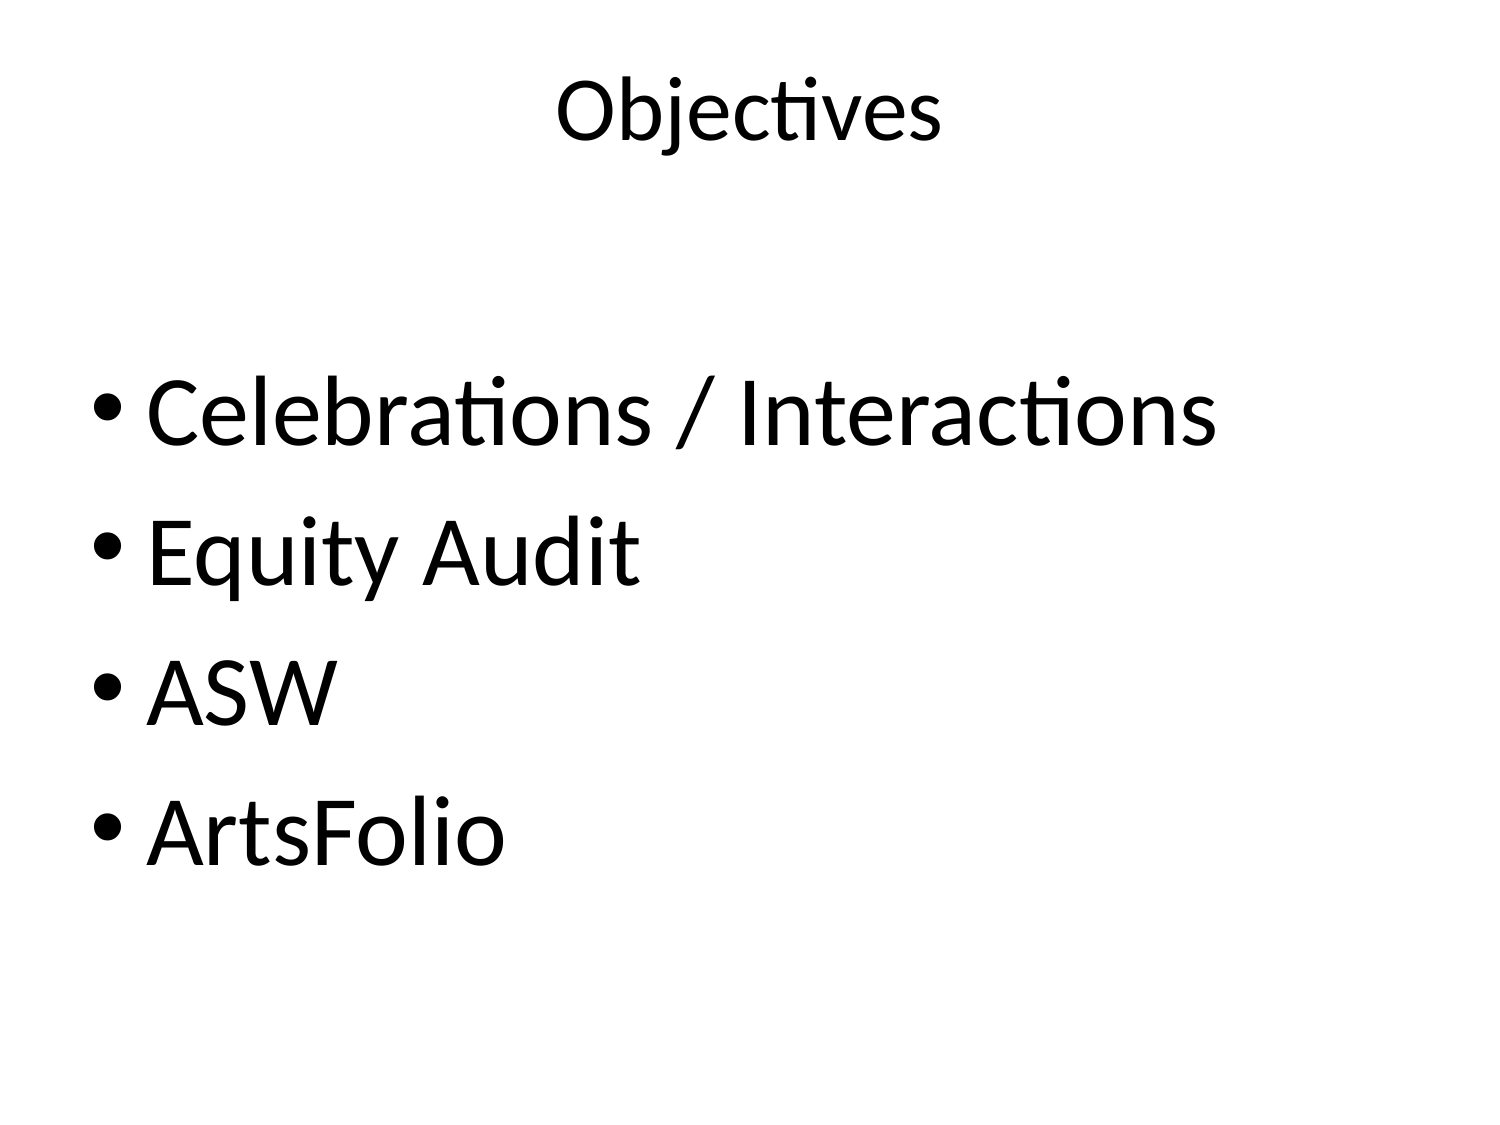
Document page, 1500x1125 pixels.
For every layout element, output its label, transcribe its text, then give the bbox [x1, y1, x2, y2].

title Objectives [75, 9, 1425, 197]
list Celebrations / Interactions Equity Audit ASW ArtsFolio [75, 337, 1425, 1054]
